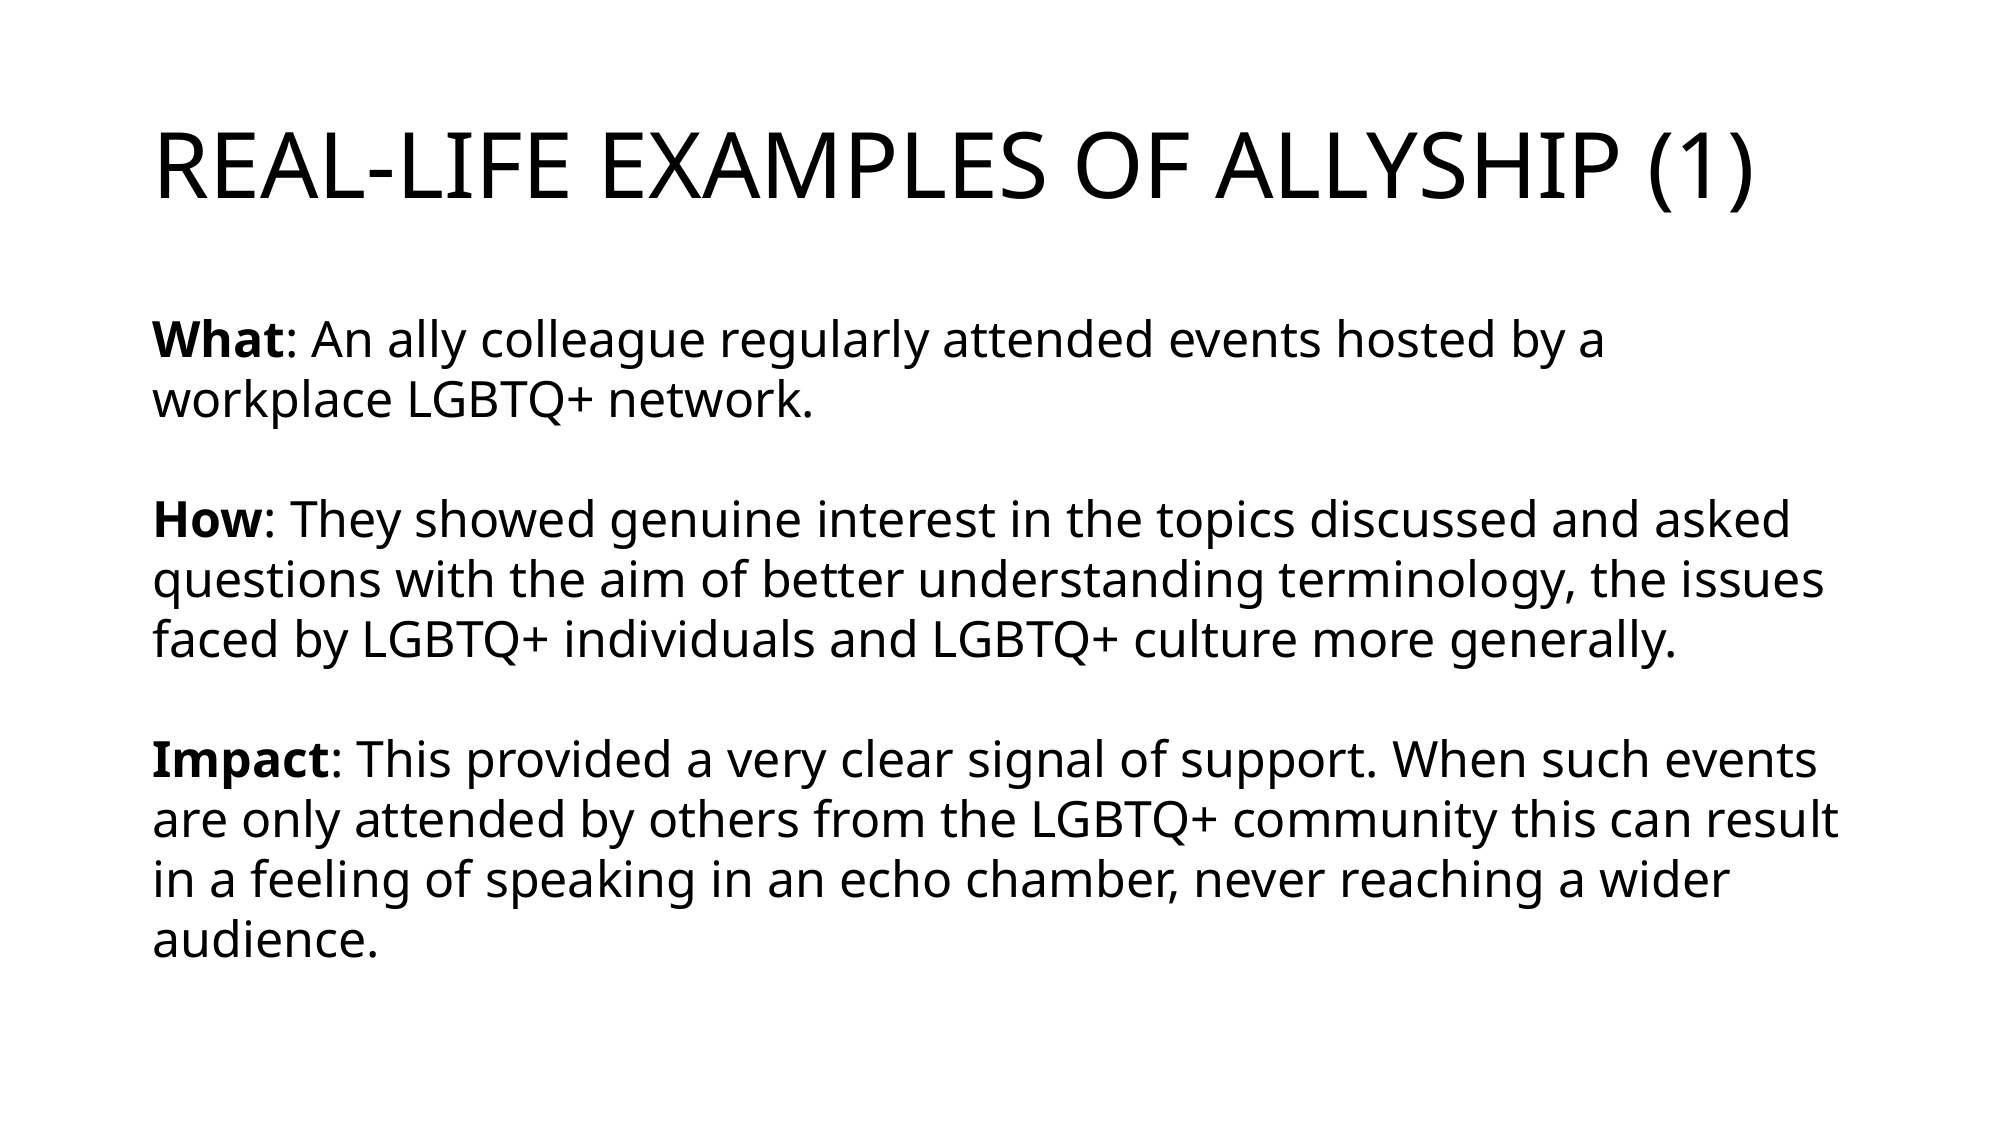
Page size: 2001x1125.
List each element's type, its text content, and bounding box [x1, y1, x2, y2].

title REAL-LIFE EXAMPLES OF ALLYSHIP (1) [137, 59, 1863, 278]
list What: An ally colleague regularly attended events hosted by a workplace LGBTQ+ network. How: They showed genuine interest in the topics discussed and asked questions with the aim of better understanding terminology, the issues faced by LGBTQ+ individuals and LGBTQ+ culture more generally. Impact: This provided a very clear signal of support. When such events are only attended by others from the LGBTQ+ community this can result in a feeling of speaking in an echo chamber, never reaching a wider audience. [137, 299, 1863, 1014]
